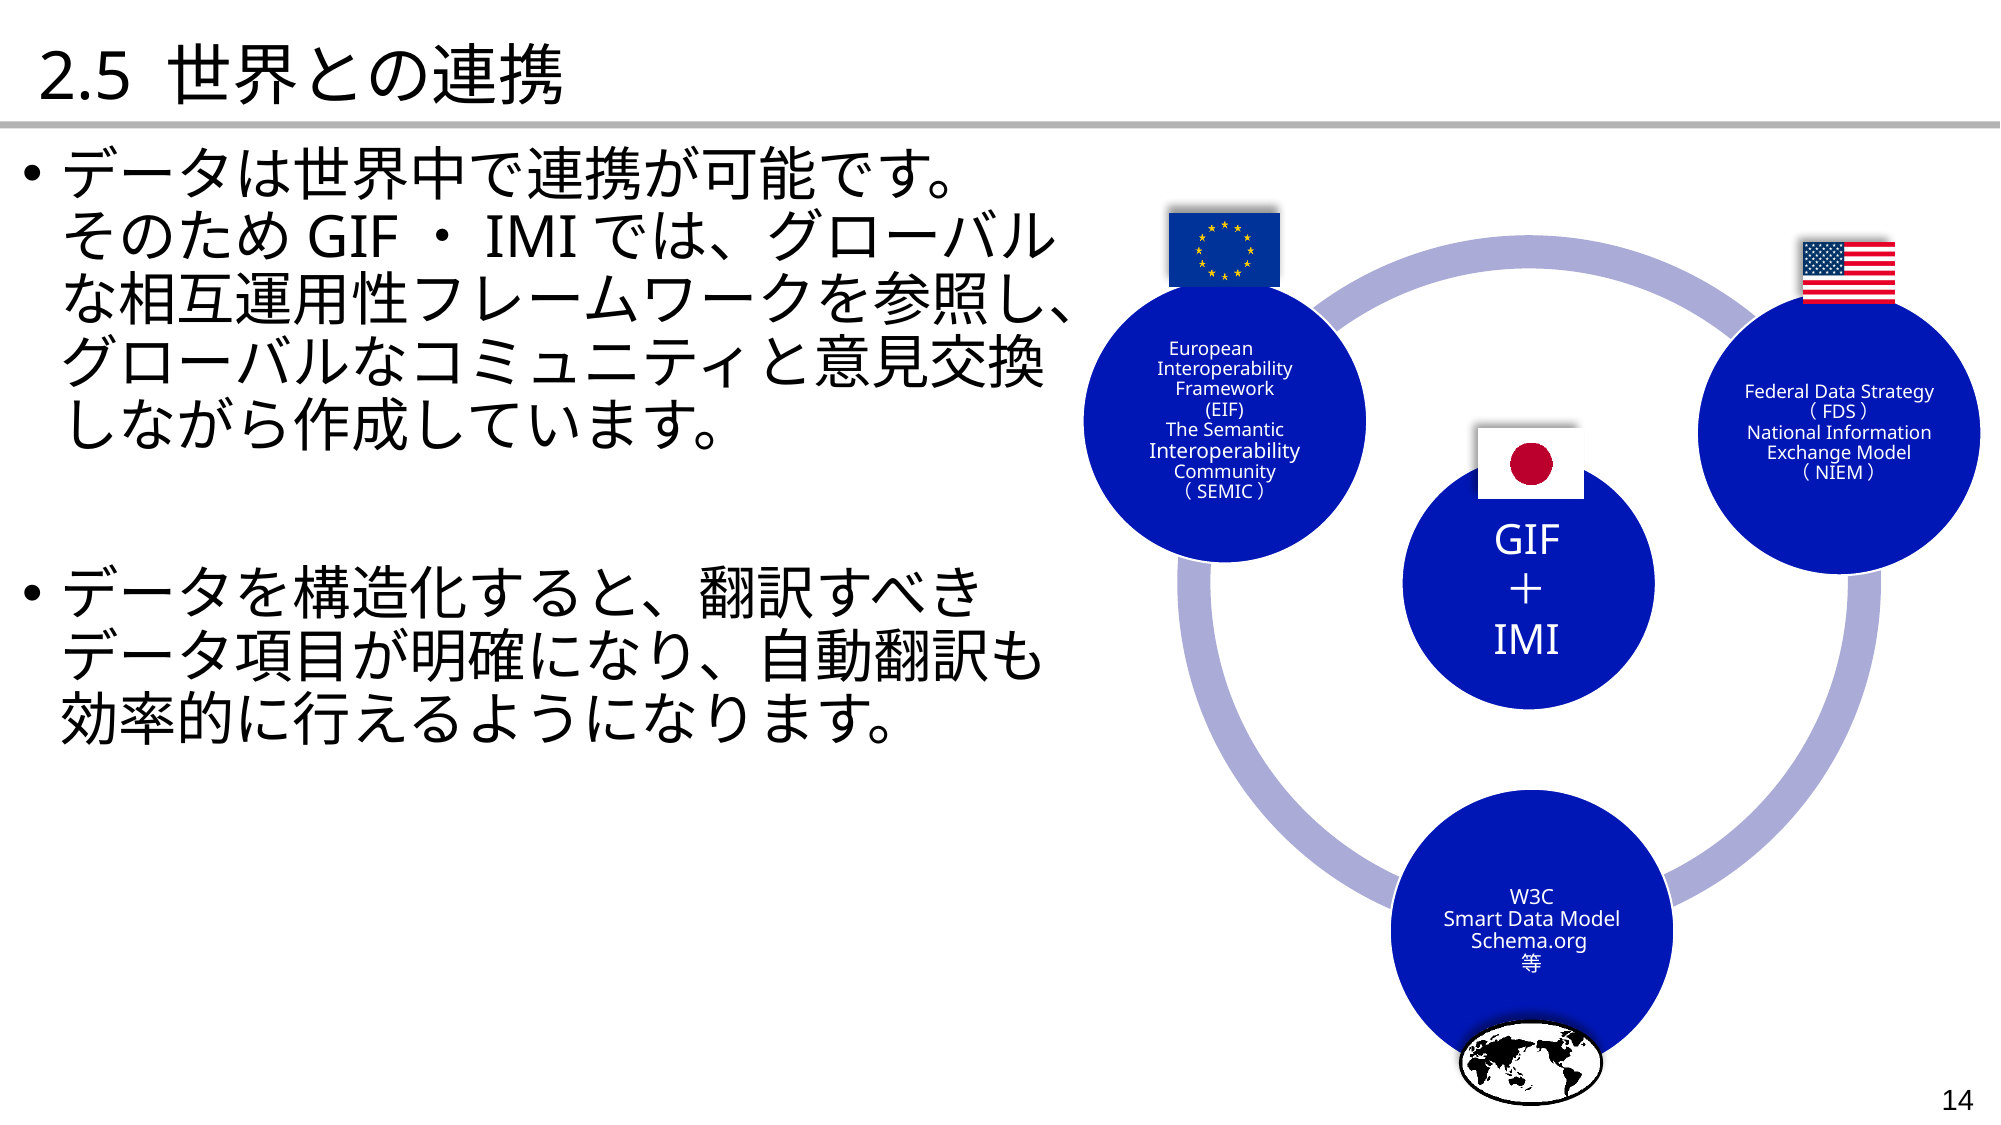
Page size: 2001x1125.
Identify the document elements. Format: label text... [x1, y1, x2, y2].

text_box 2.5 世界との連携 [23, 34, 1910, 121]
picture [1458, 1019, 1604, 1107]
slide_number 14 [1881, 1074, 1989, 1124]
picture [1803, 242, 1895, 304]
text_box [955, 205, 2000, 1074]
picture [1169, 213, 1280, 287]
picture [1478, 428, 1584, 499]
text_box データは世界中で連携が可能です。 そのためGIF・IMIでは、グローバルな相互運用性フレームワークを参照し、グローバルなコミュニティと意見交換しながら作成しています。 データを構造化すると、翻訳すべきデータ項目が明確になり、自動翻訳も効率的に行えるようになります。 [7, 137, 1074, 830]
